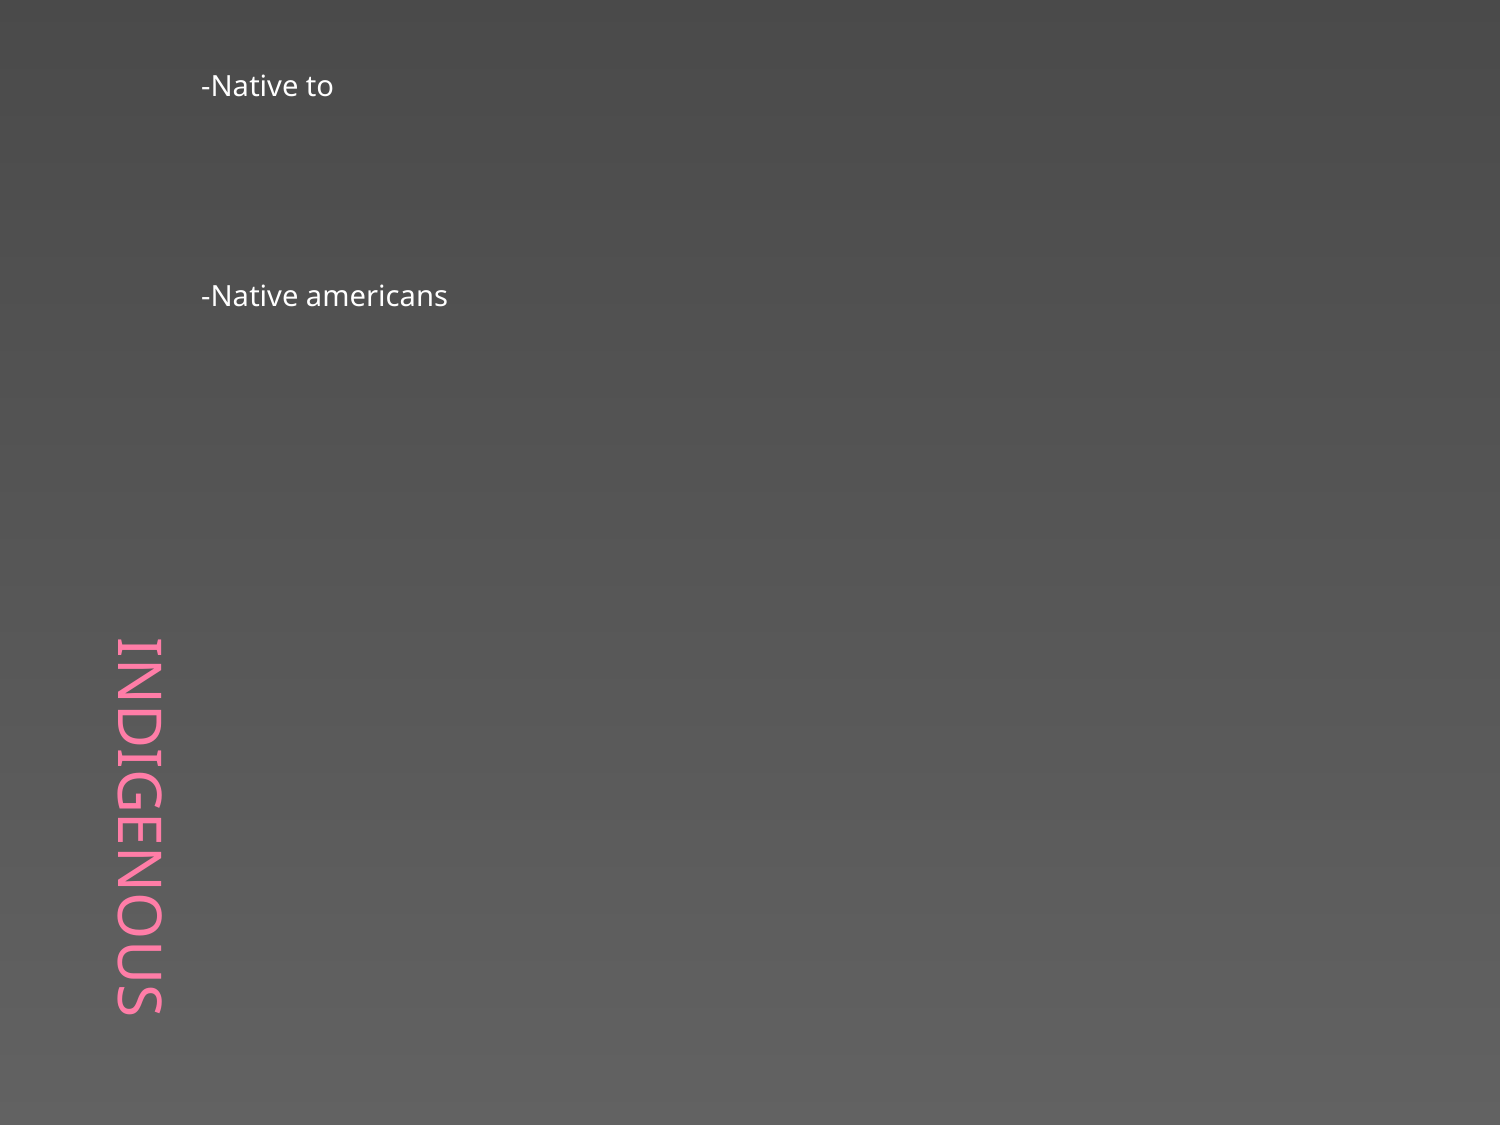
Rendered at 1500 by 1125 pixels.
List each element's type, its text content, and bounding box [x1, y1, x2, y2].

list -Native to -Native americans [186, 60, 587, 1036]
title indigenous [36, 60, 186, 1036]
